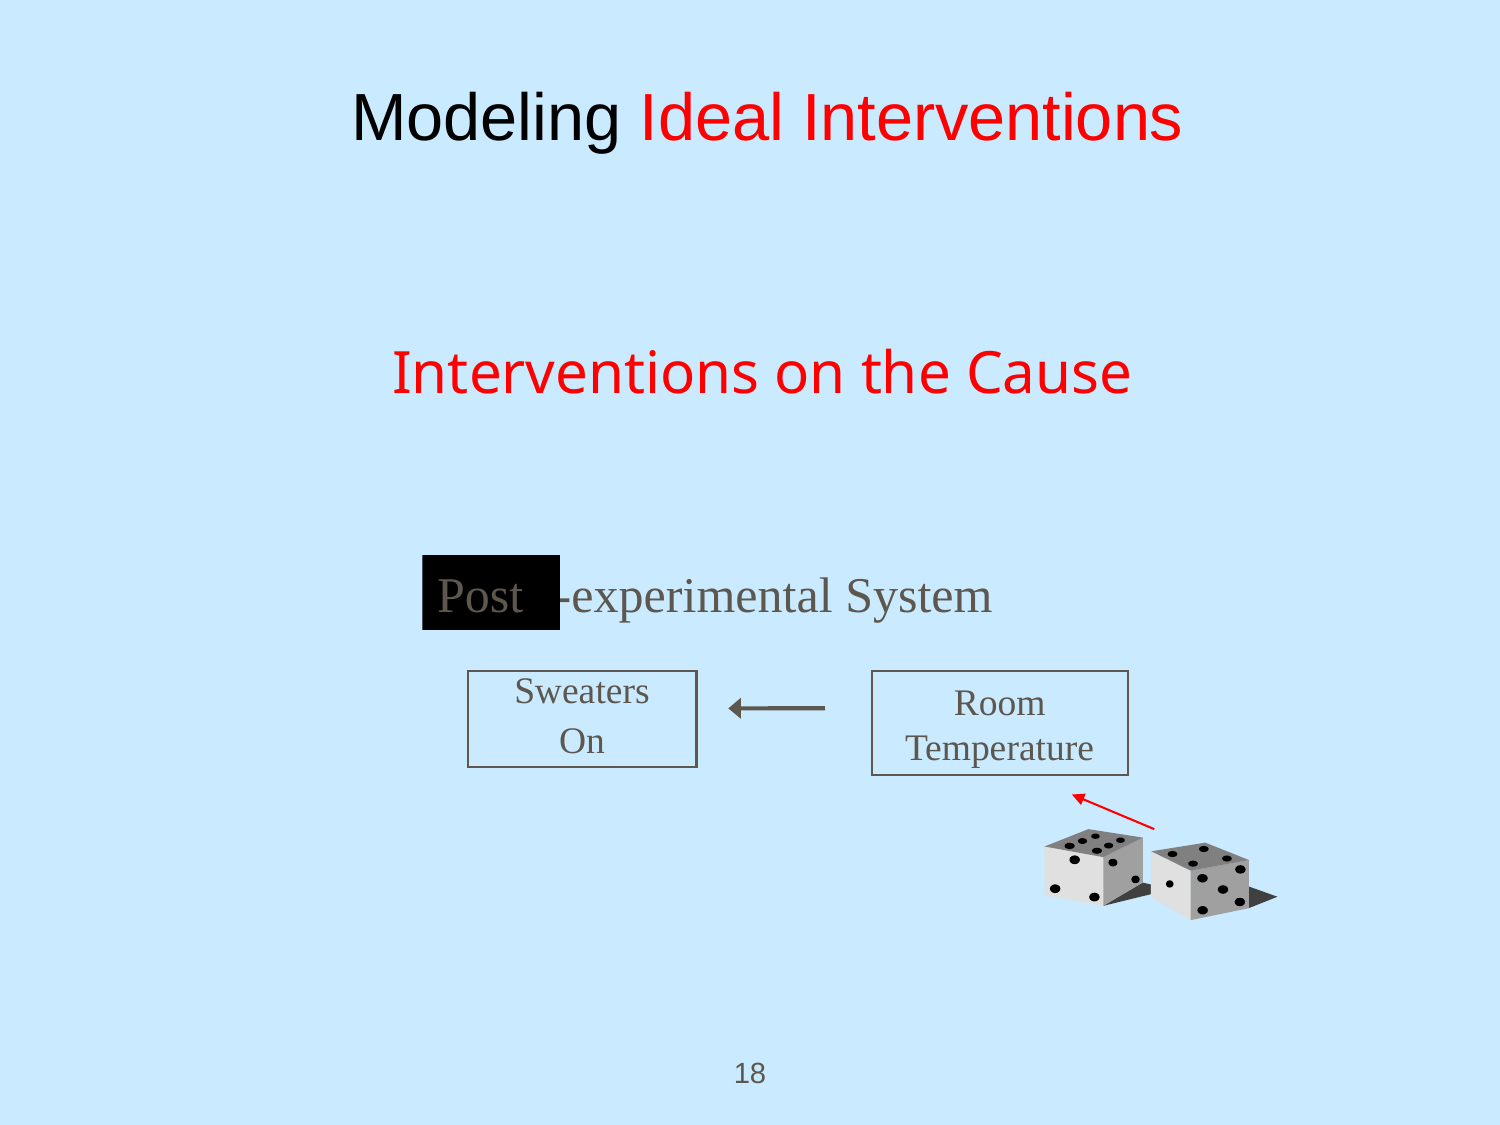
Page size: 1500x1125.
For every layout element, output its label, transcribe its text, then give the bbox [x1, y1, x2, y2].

text_box Pre-experimental System [560, 555, 1036, 630]
text_box Post [422, 555, 560, 630]
text_box [728, 698, 826, 719]
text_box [1044, 794, 1279, 922]
text_box Room Temperature [871, 670, 1128, 776]
text_box Interventions on the Cause [377, 327, 1148, 413]
text_box Sweaters On [467, 670, 697, 768]
slide_number 18 [512, 1021, 988, 1098]
title Modeling Ideal Interventions [163, 65, 1372, 162]
